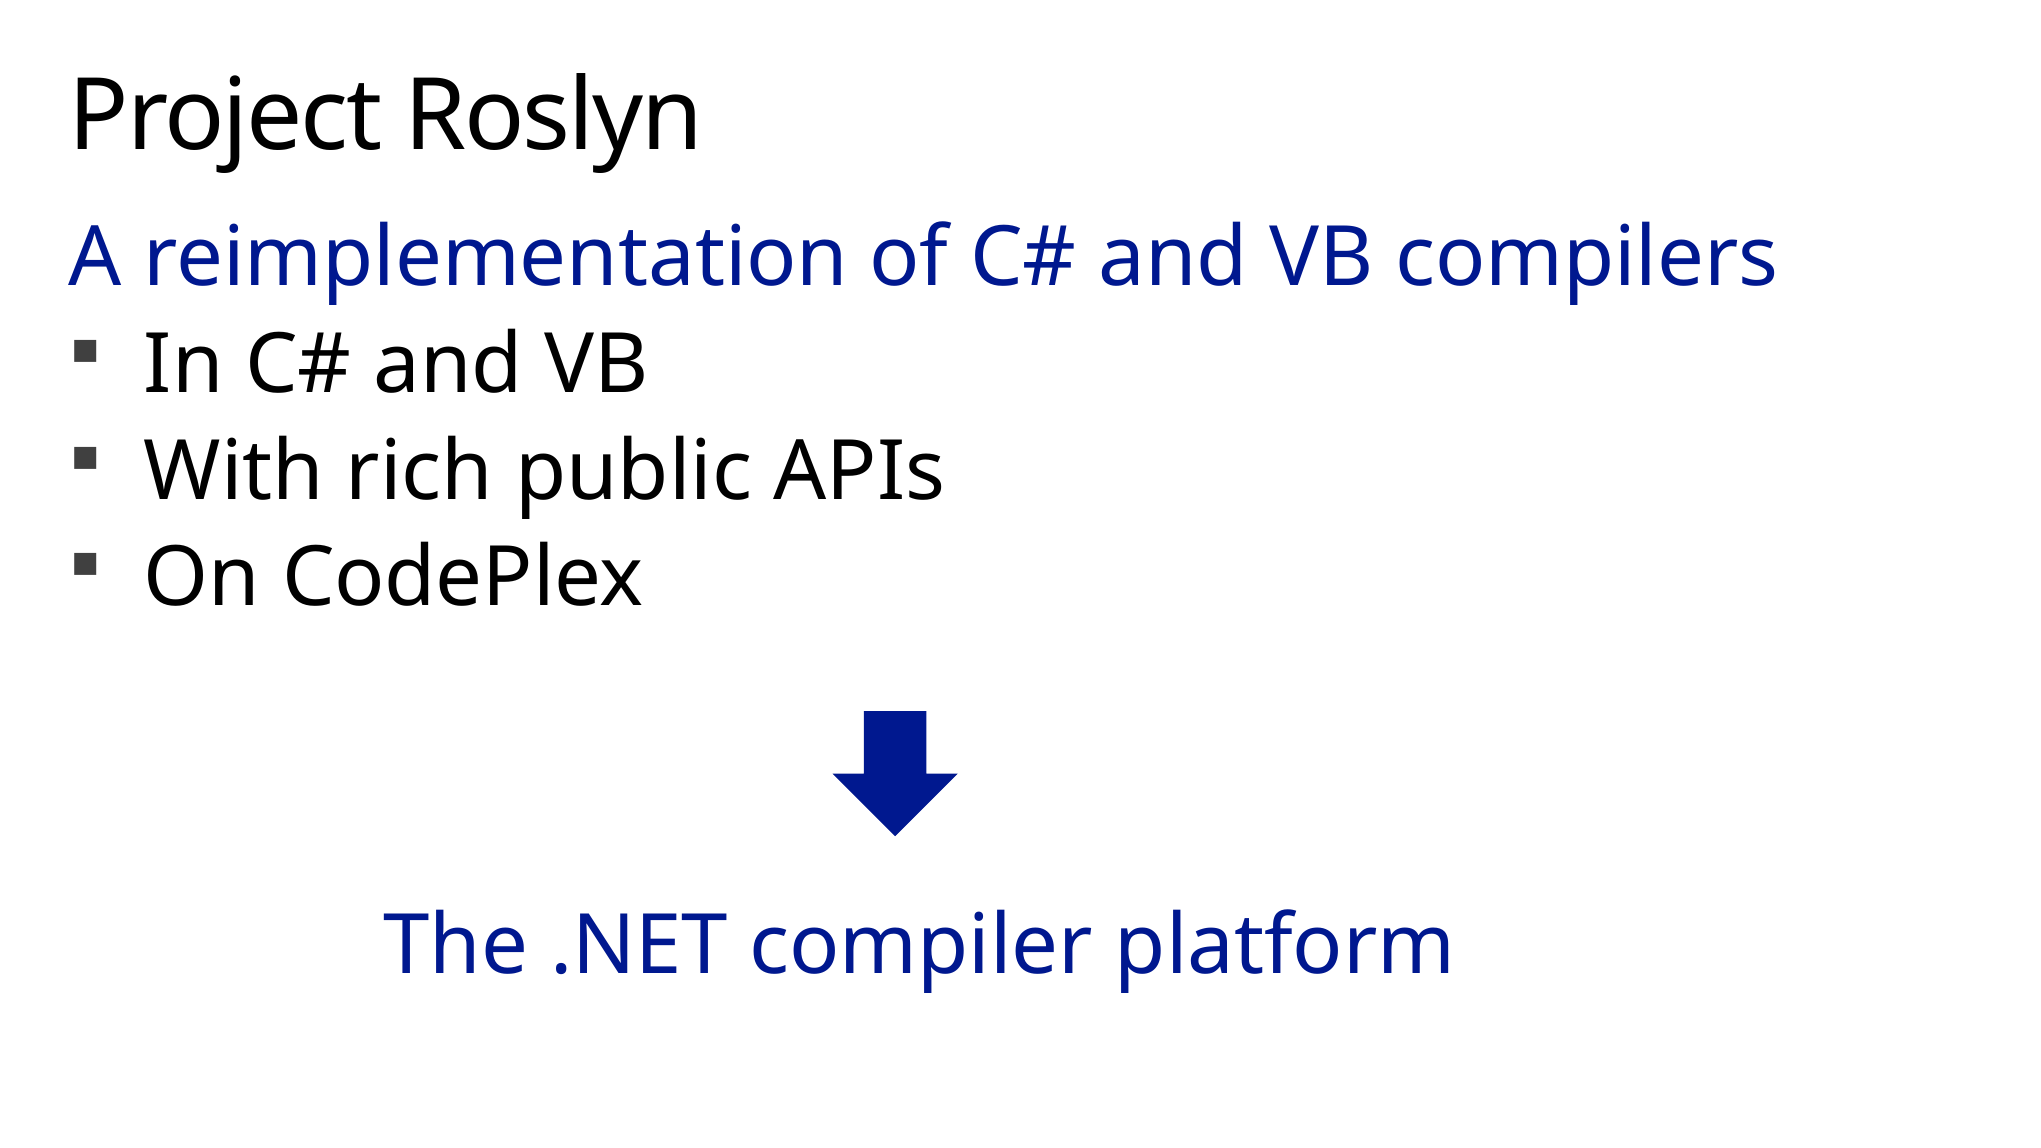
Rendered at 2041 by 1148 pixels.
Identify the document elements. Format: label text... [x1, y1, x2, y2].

text_box [831, 710, 959, 837]
list A reimplementation of C# and VB compilers In C# and VB With rich public APIs On CodePlex [45, 199, 1996, 654]
text_box The .NET compiler platform [45, 882, 1795, 998]
title Project Roslyn [45, 48, 1996, 199]
